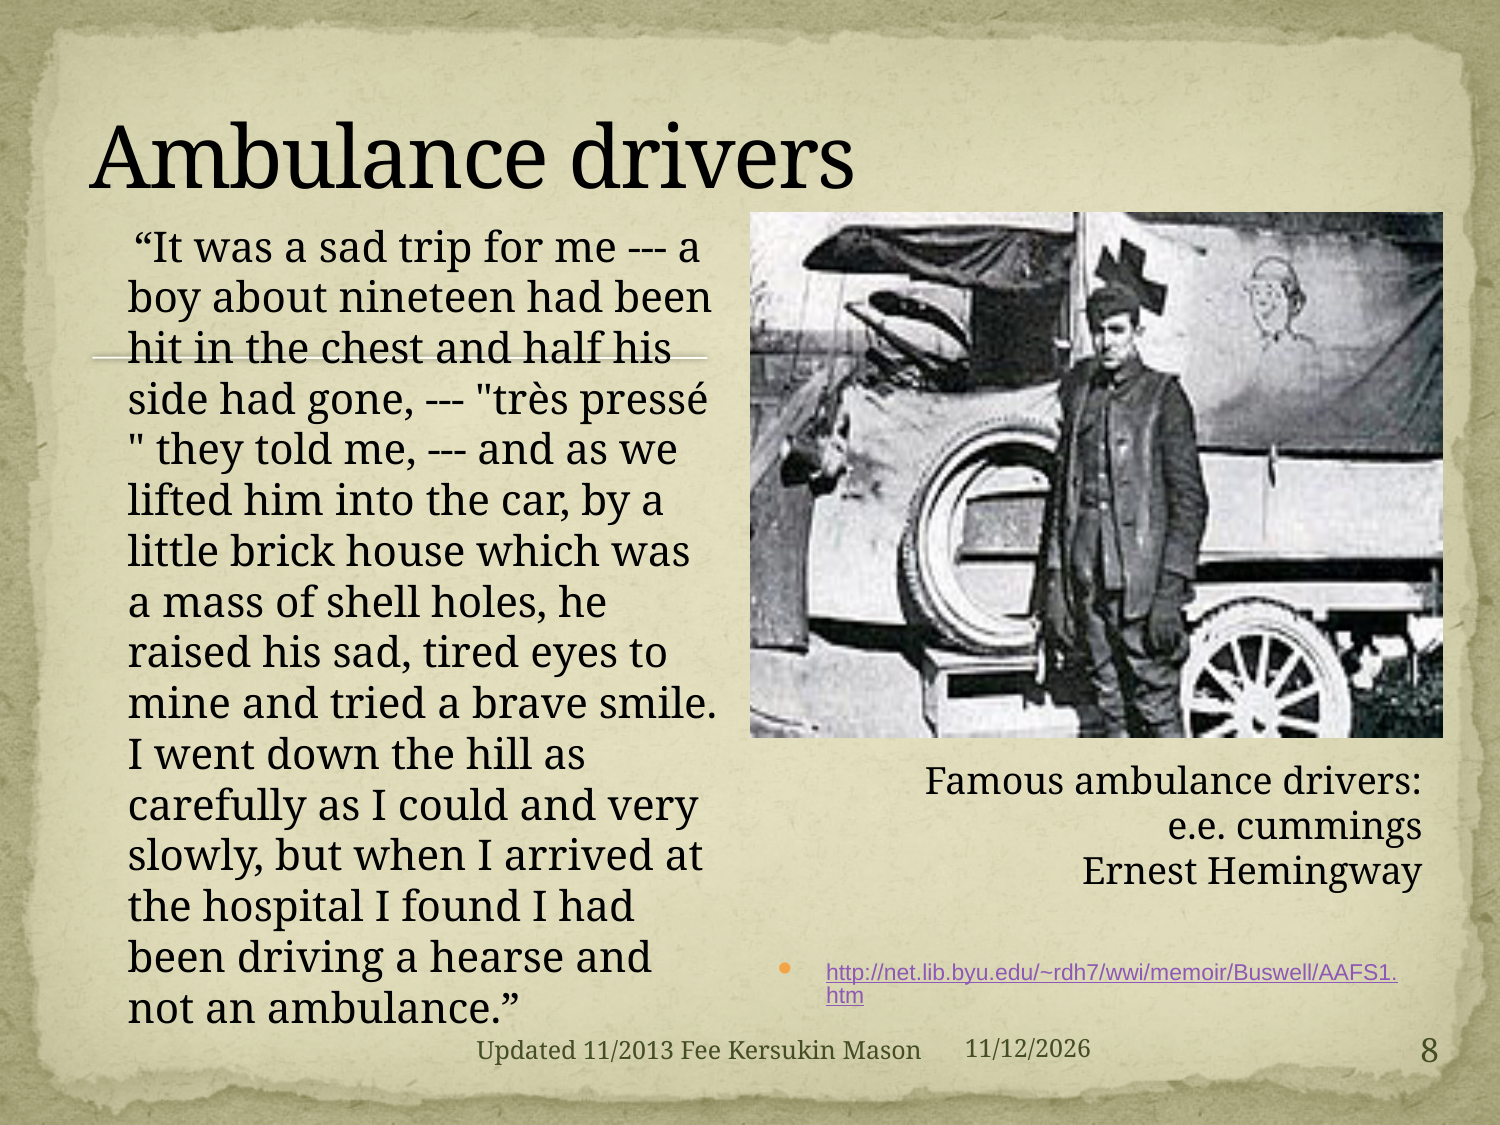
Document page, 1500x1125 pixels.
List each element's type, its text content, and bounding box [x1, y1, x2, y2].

list “It was a sad trip for me --- a boy about nineteen had been hit in the chest and half his side had gone, --- "très pressé " they told me, --- and as we lifted him into the car, by a little brick house which was a mass of shell holes, he raised his sad, tired eyes to mine and tried a brave smile. I went down the hill as carefully as I could and very slowly, but when I arrived at the hospital I found I had been driving a hearse and not an ambulance.” [75, 213, 738, 1088]
text_box Famous ambulance drivers: e.e. cummings Ernest Hemingway [749, 749, 1438, 900]
title Ambulance drivers [74, 25, 1425, 213]
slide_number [950, 1017, 1375, 1081]
list http://net.lib.byu.edu/~rdh7/wwi/memoir/Buswell/AAFS1.htm [762, 950, 1426, 1004]
slide_number 8 [1379, 1014, 1480, 1089]
picture [750, 212, 1443, 738]
footer Updated 11/2013 Fee Kersukin Mason [738, 1017, 938, 1081]
